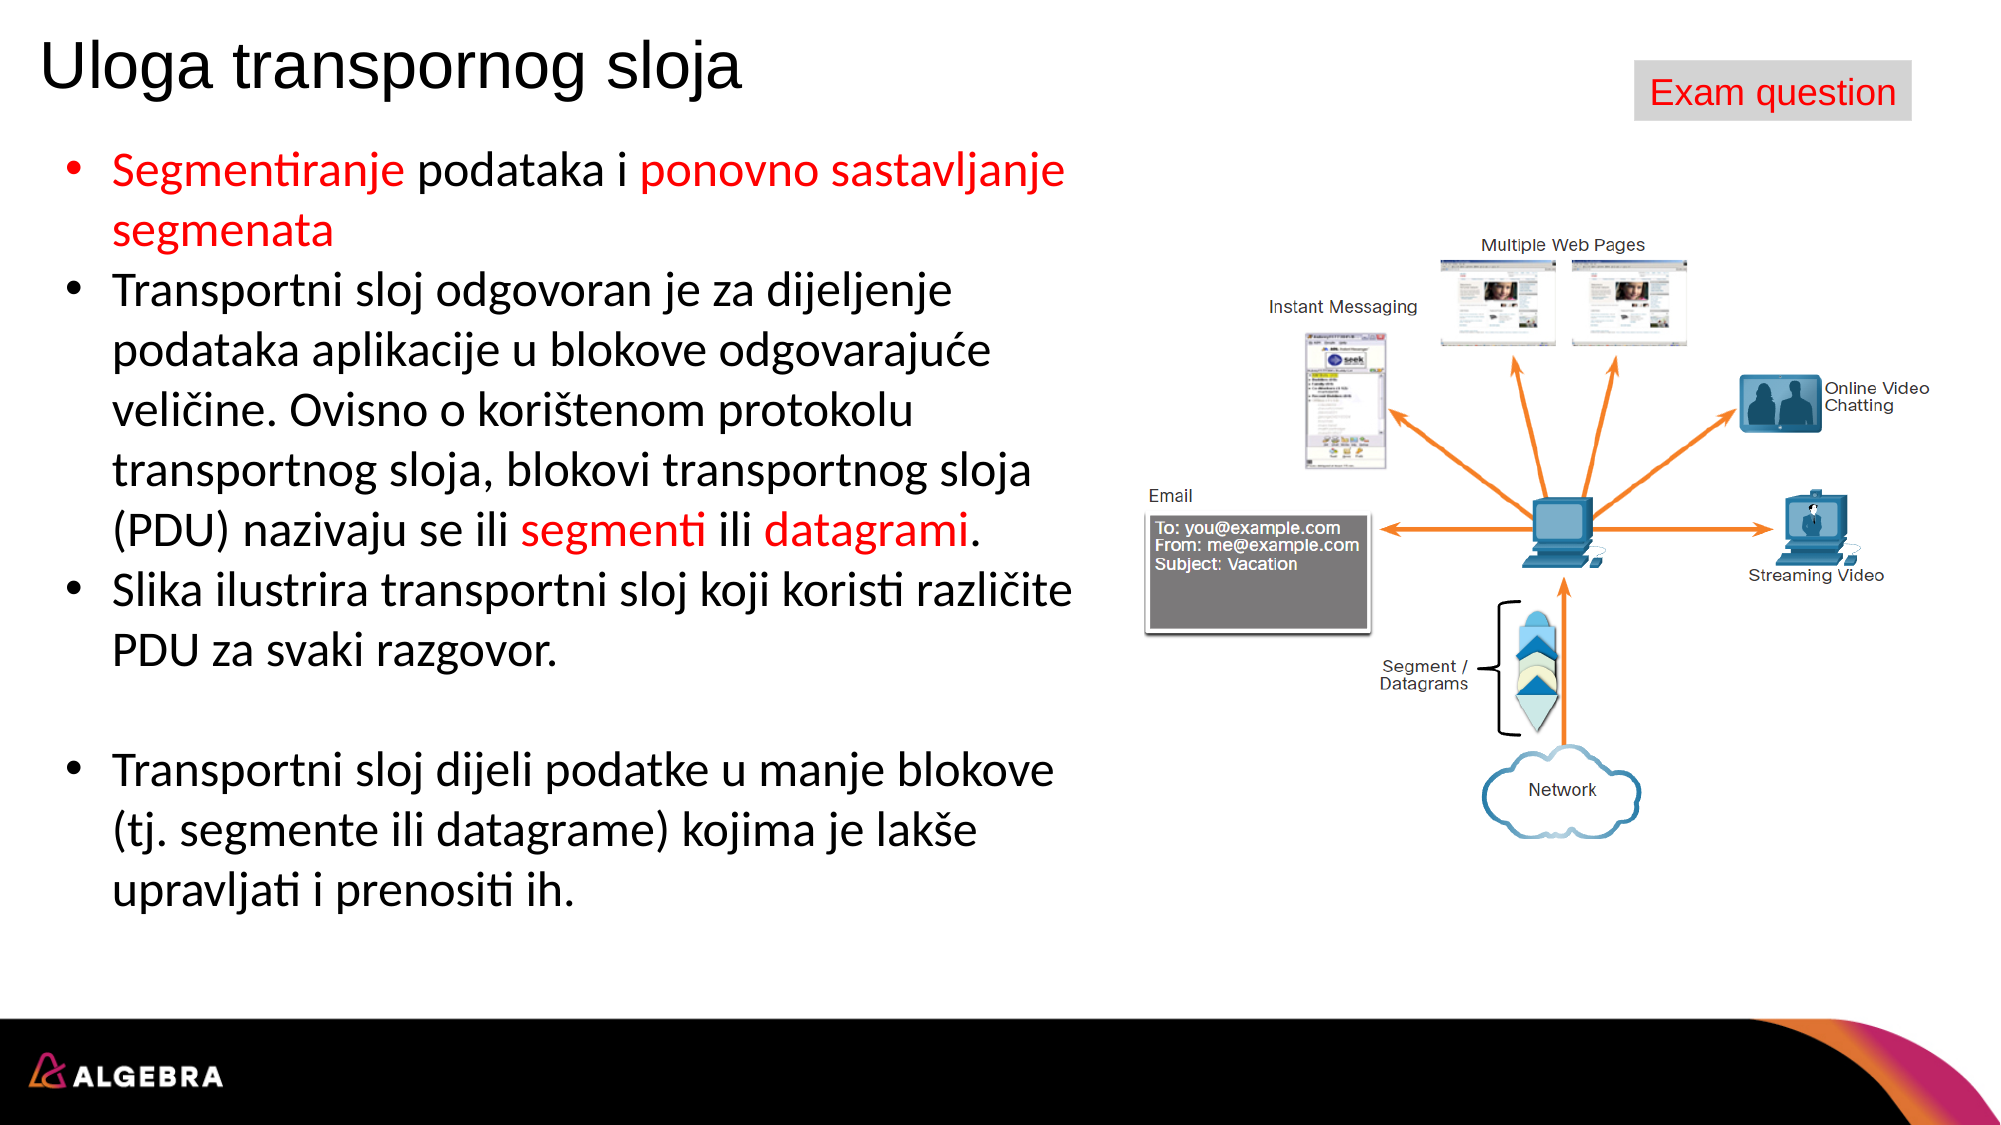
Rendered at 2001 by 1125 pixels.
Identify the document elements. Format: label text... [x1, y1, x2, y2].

text_box Segmentiranje podataka i ponovno sastavljanje segmenata Transportni sloj odgovoran je za dijeljenje podataka aplikacije u blokove odgovarajuće veličine. Ovisno o korištenom protokolu transportnog sloja, blokovi transportnog sloja (PDU) nazivaju se ili segmenti ili datagrami. Slika ilustrira transportni sloj koji koristi različite PDU za svaki razgovor. Transportni sloj dijeli podatke u manje blokove (tj. segmente ili datagrame) kojima je lakše upravljati i prenositi ih. [50, 129, 1131, 925]
text_box Exam question [1634, 60, 1912, 121]
picture [0, 0, 2001, 1125]
title Uloga transpornog sloja [39, 23, 1813, 200]
